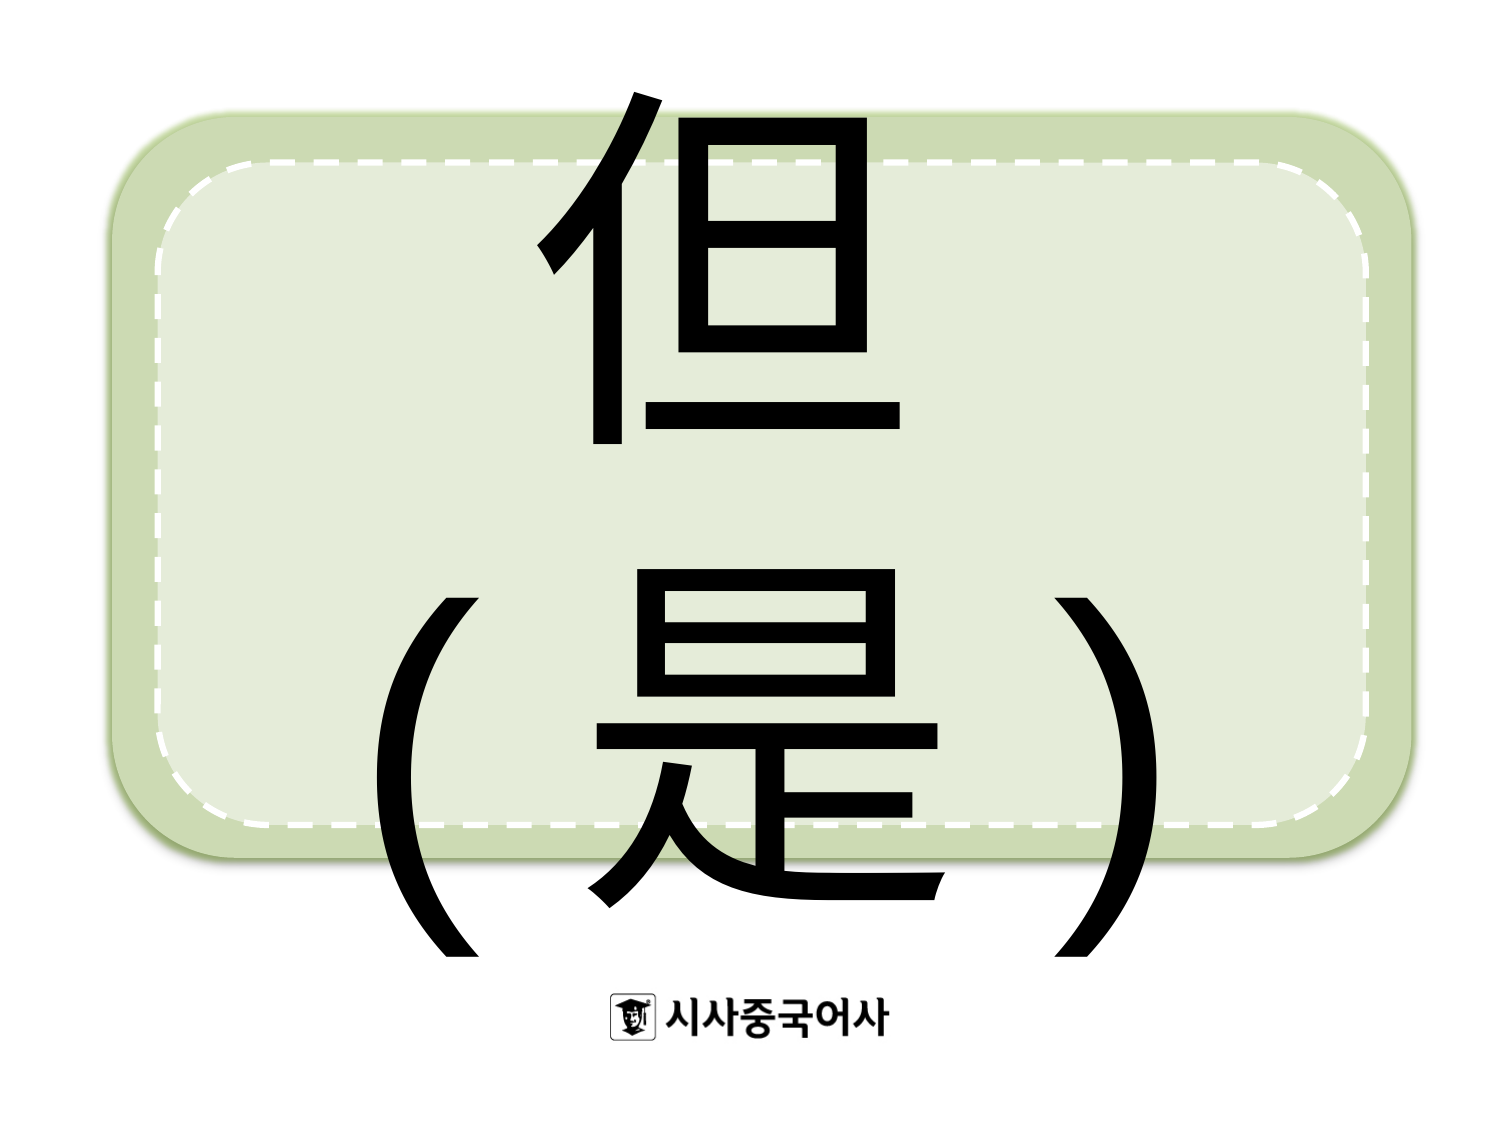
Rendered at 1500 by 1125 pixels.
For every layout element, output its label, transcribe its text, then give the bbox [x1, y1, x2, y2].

text_box 但(是) [162, 160, 1371, 824]
picture [602, 987, 898, 1047]
